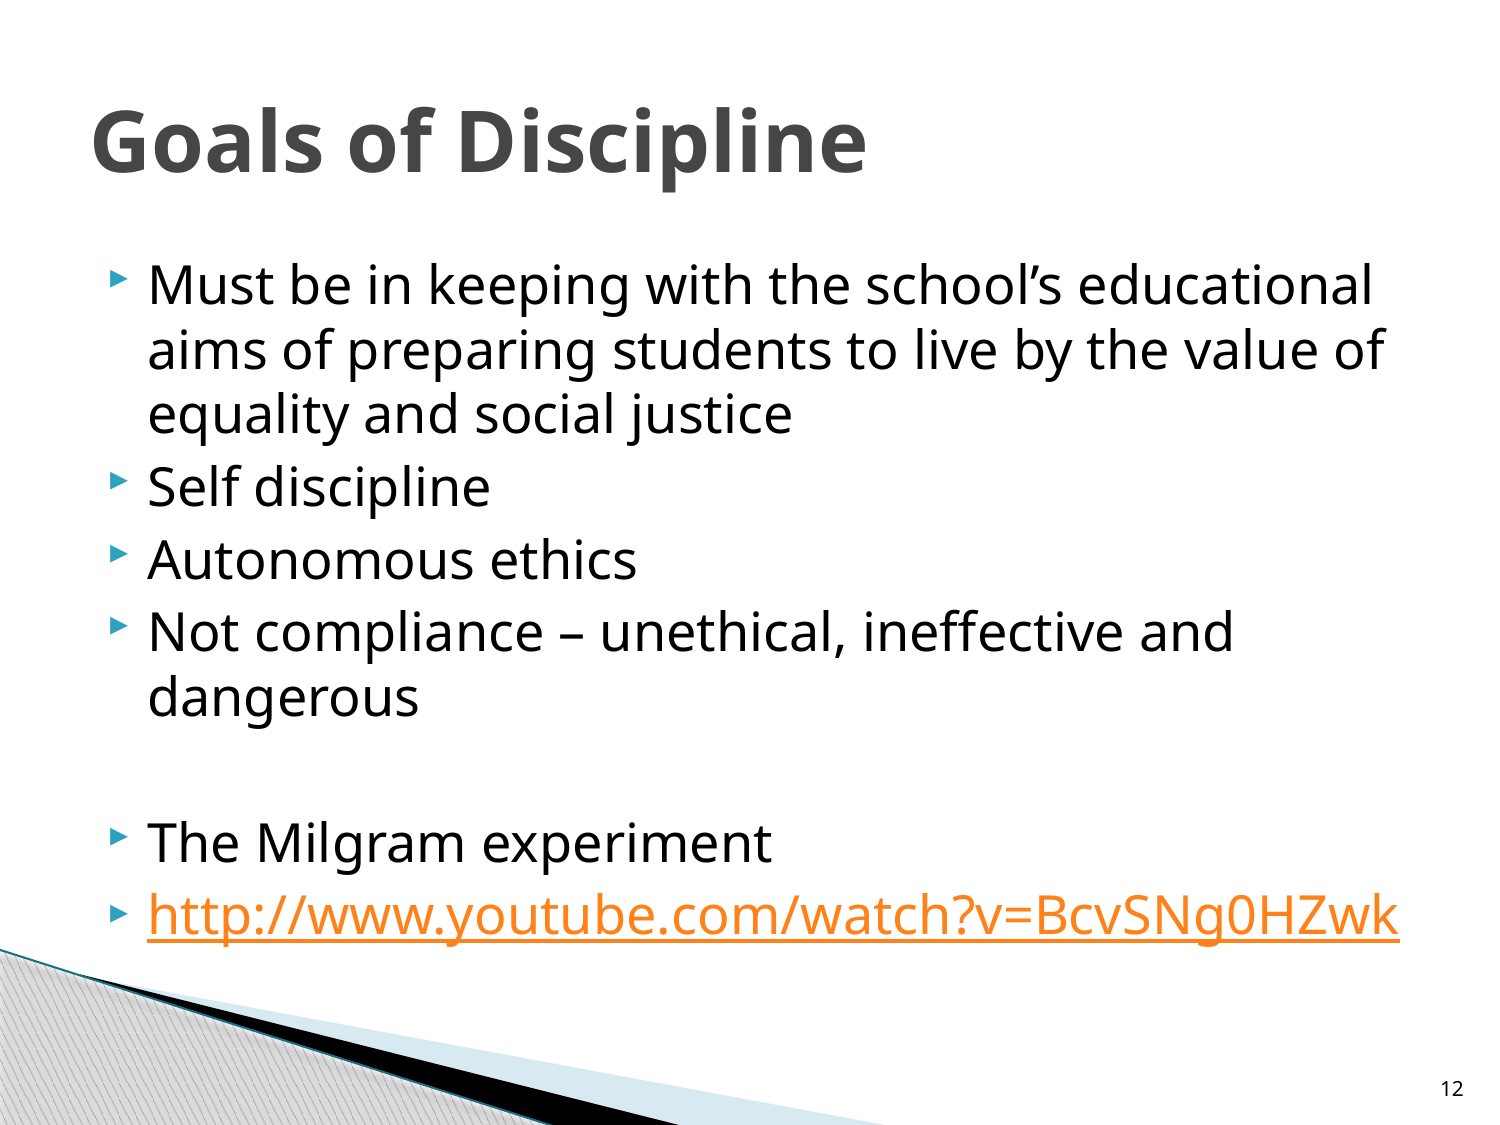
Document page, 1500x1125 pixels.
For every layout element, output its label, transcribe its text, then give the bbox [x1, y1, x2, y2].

slide_number 12 [1418, 1051, 1479, 1112]
list Must be in keeping with the school’s educational aims of preparing students to live by the value of equality and social justice Self discipline Autonomous ethics Not compliance – unethical, ineffective and dangerous The Milgram experiment http://www.youtube.com/watch?v=BcvSNg0HZwk [75, 243, 1425, 986]
title Goals of Discipline [75, 45, 1425, 233]
